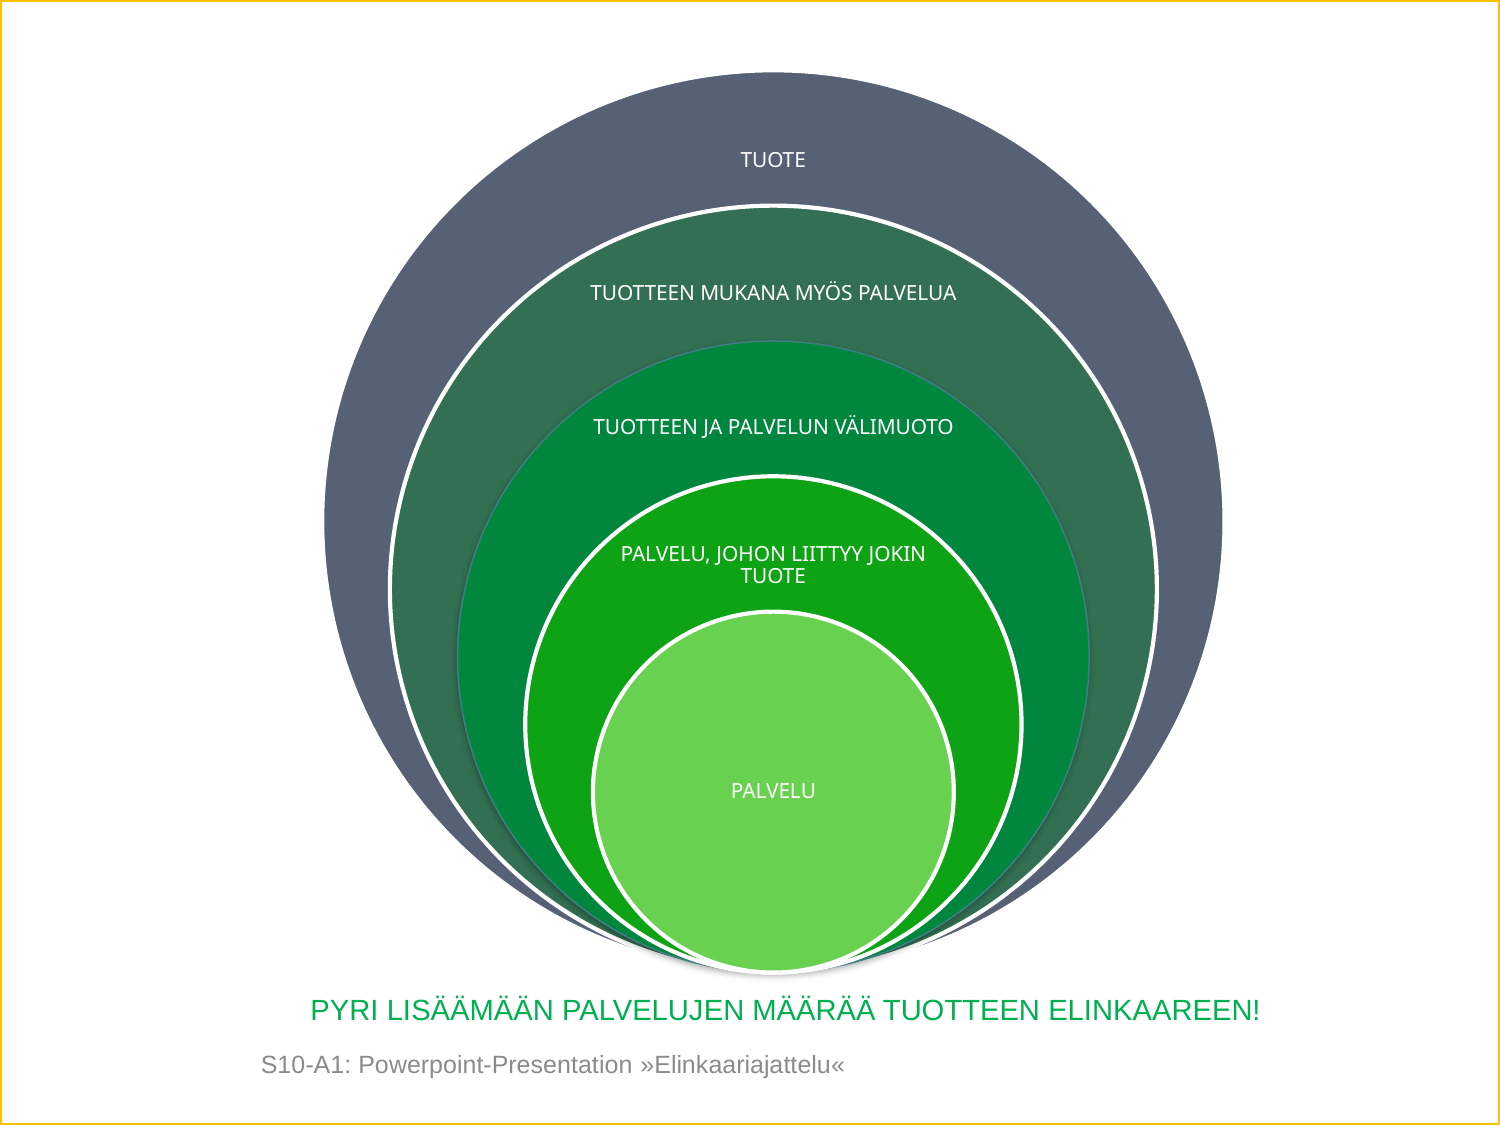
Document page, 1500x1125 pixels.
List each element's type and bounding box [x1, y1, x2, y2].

text_box [0, 0, 1500, 1125]
text_box [116, 70, 1430, 973]
